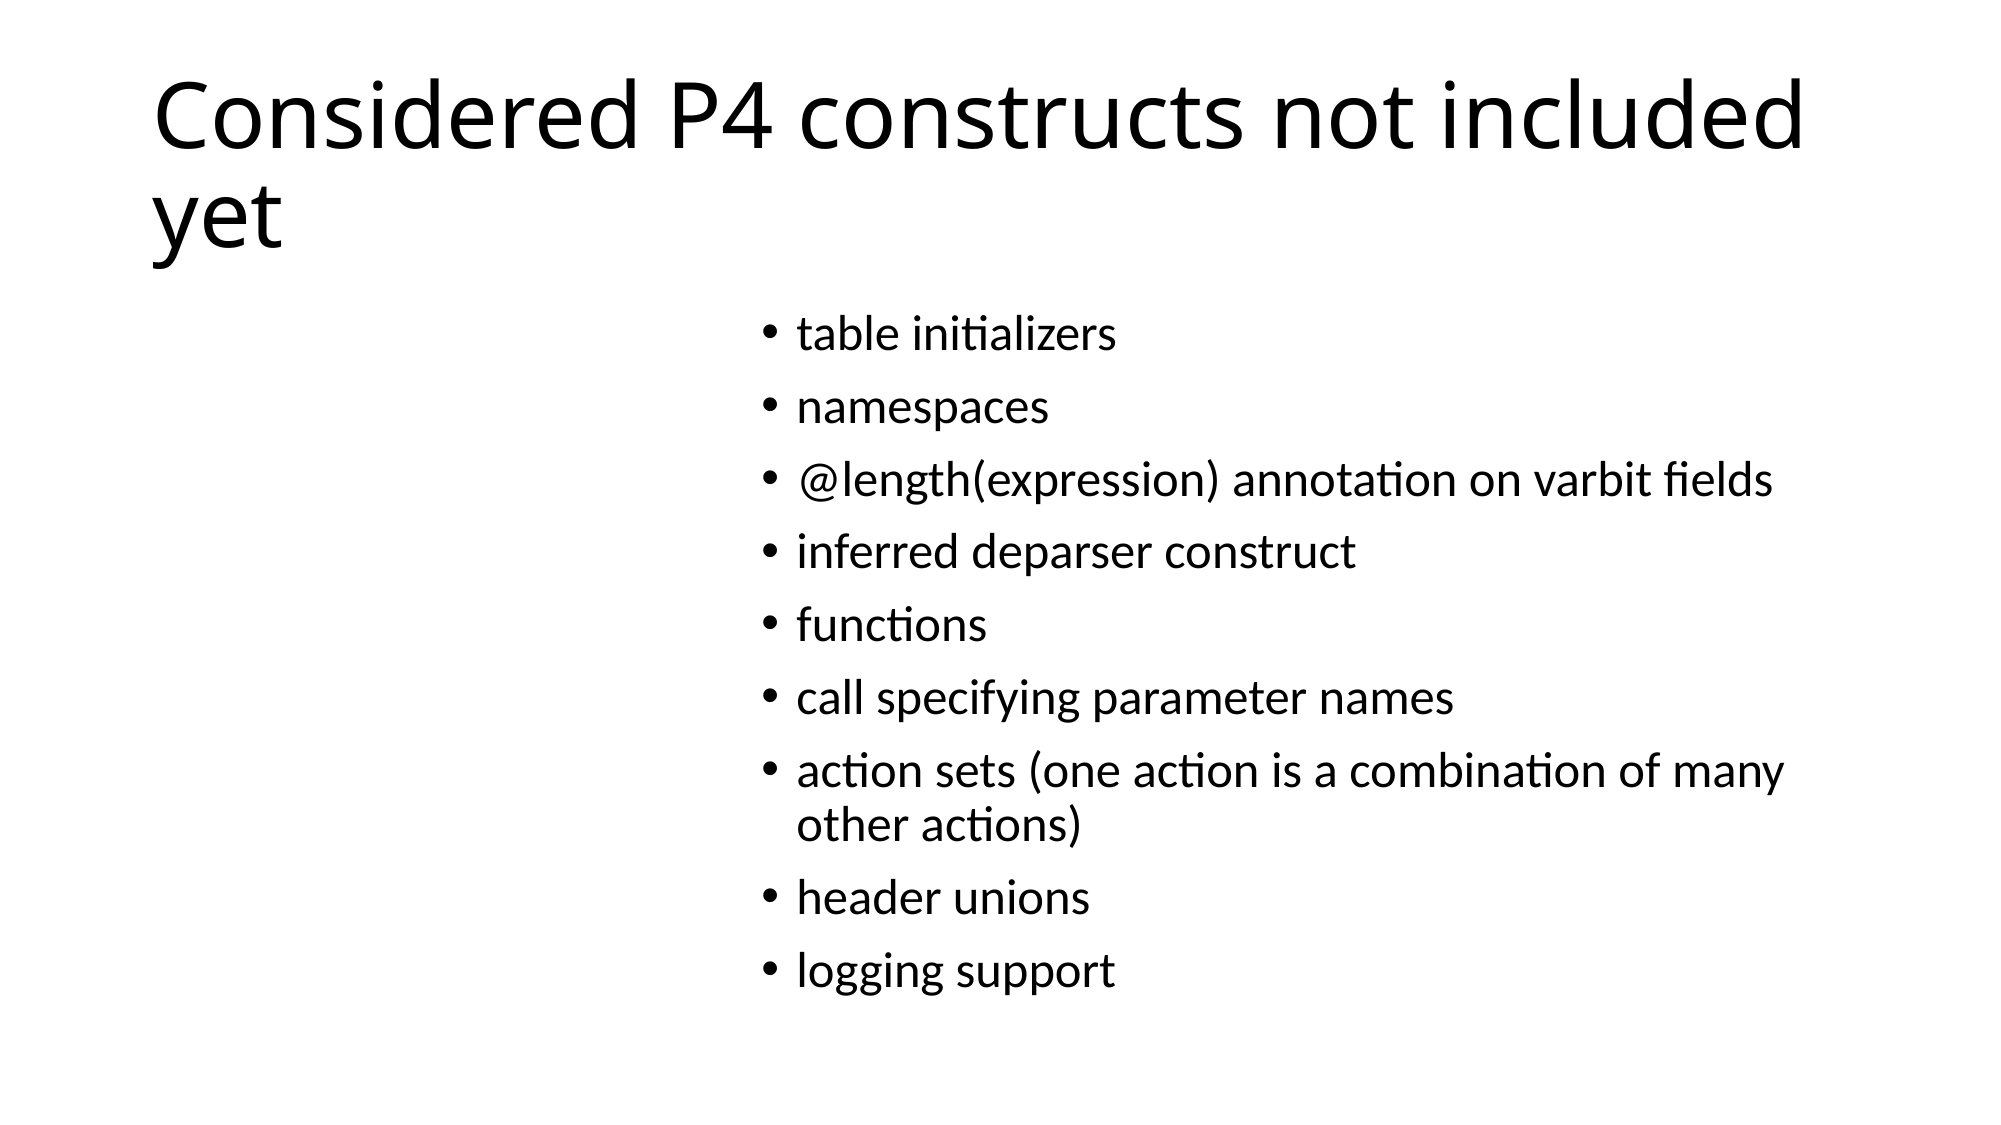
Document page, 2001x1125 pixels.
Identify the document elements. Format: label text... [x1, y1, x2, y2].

title Considered P4 constructs not included yet [137, 59, 1863, 278]
list table initializers namespaces @length(expression) annotation on varbit fields inferred deparser construct functions call specifying parameter names action sets (one action is a combination of many other actions) header unions logging support [746, 299, 1863, 1014]
